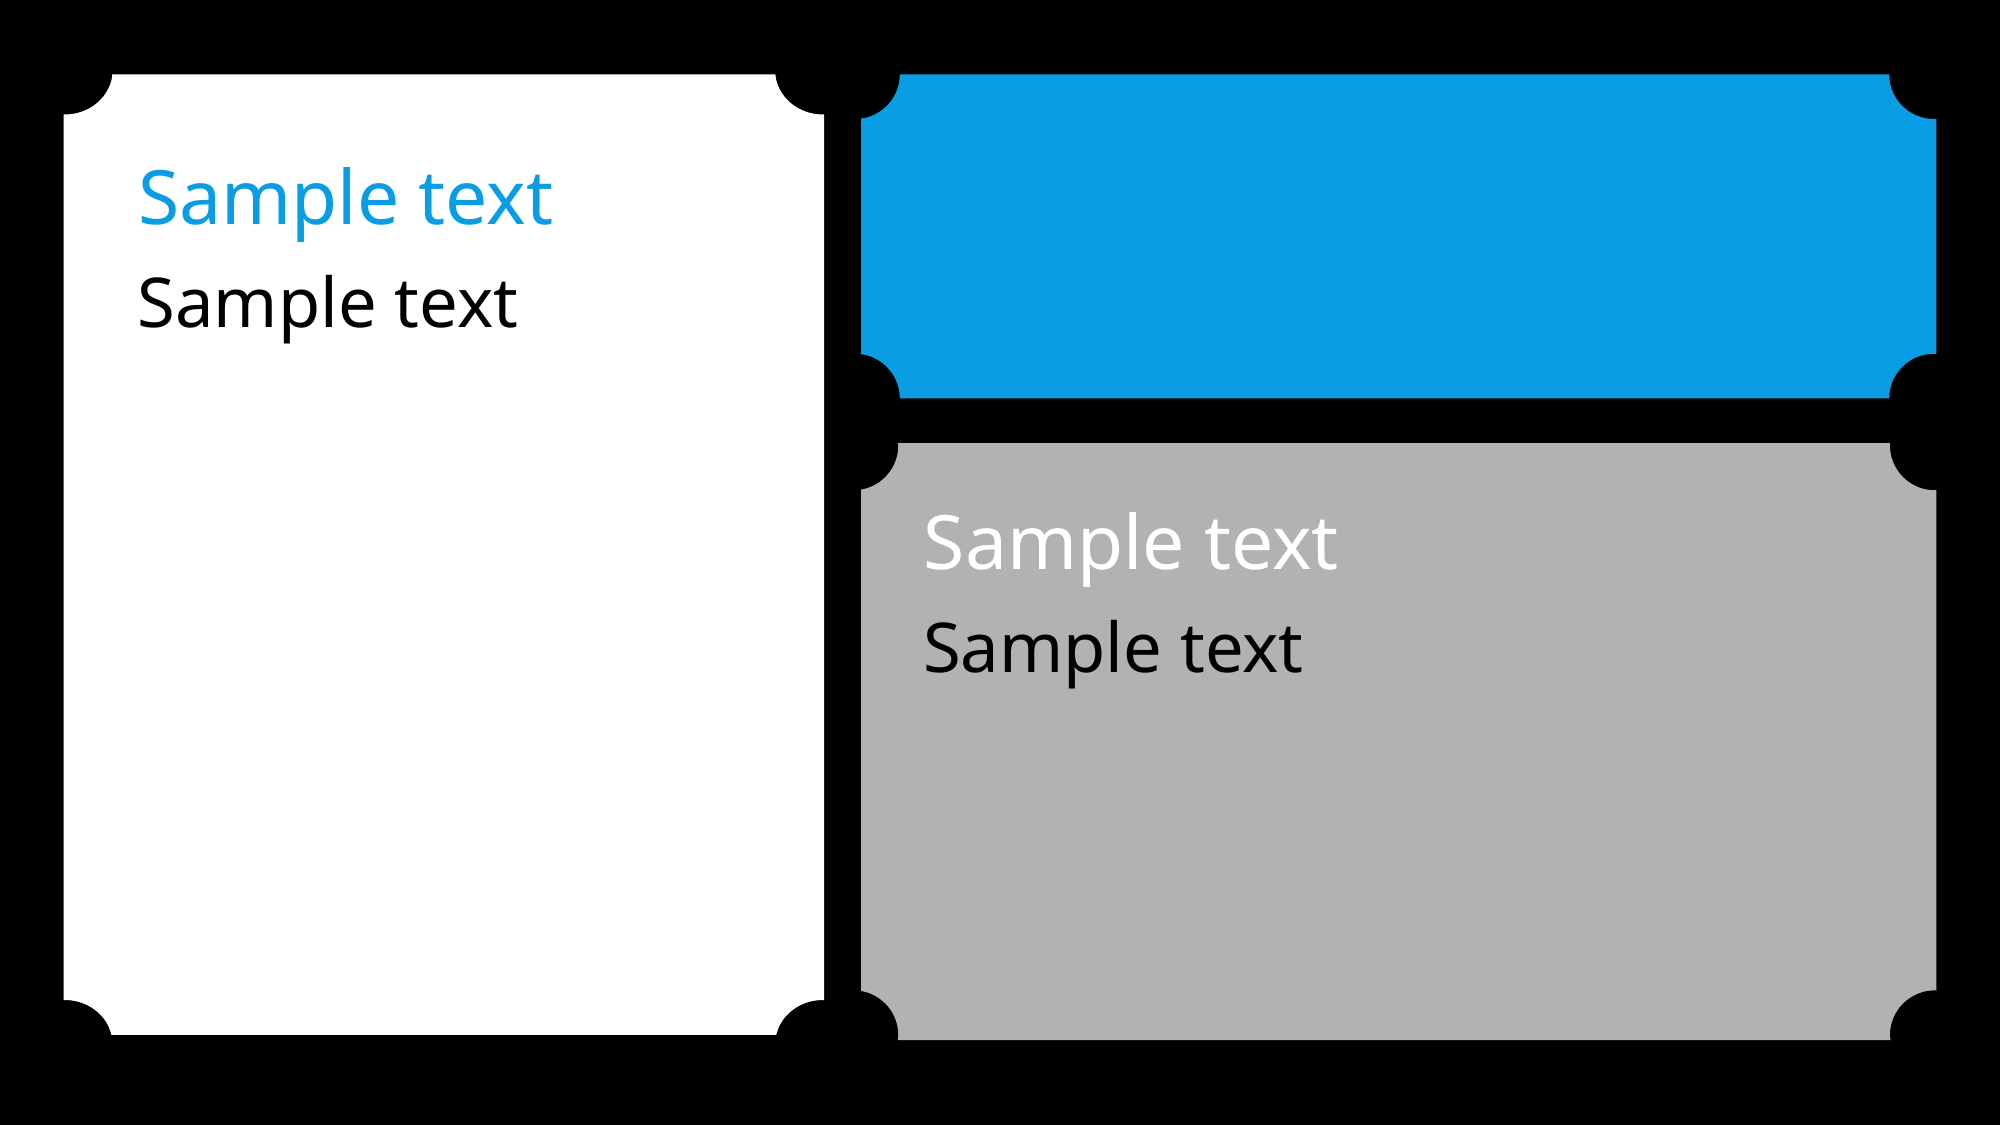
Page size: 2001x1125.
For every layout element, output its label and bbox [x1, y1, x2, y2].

text_box [860, 442, 1937, 1041]
text_box [63, 73, 825, 1036]
text_box [859, 72, 1938, 401]
